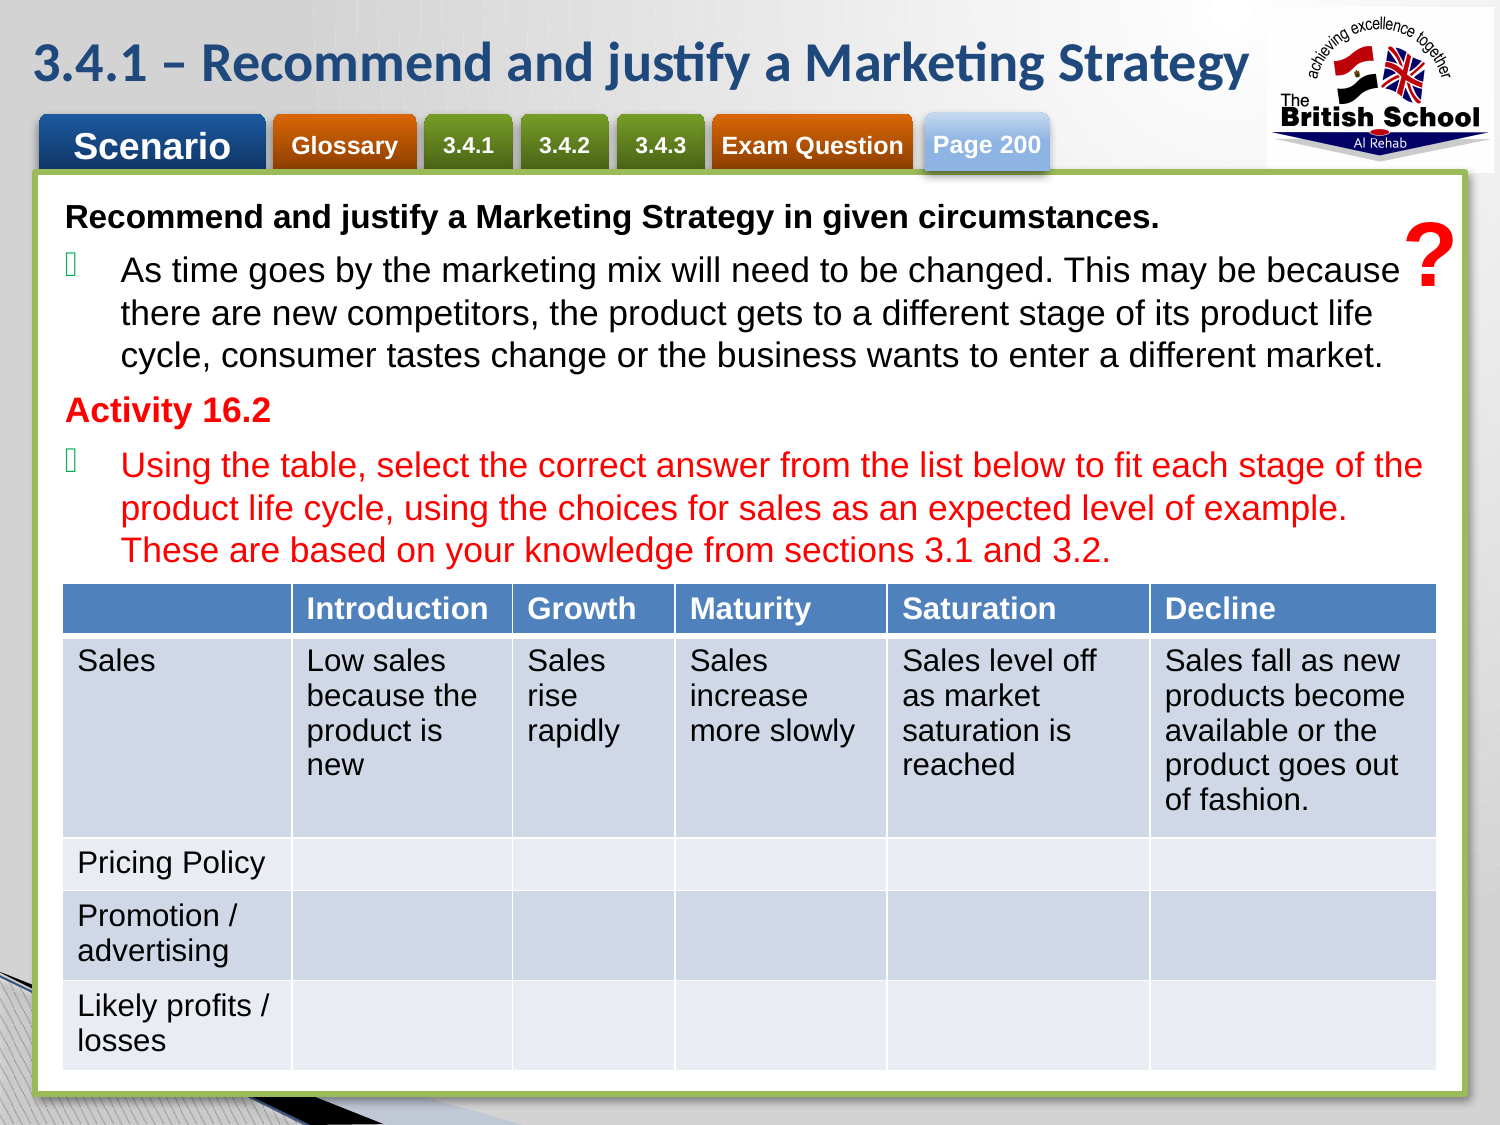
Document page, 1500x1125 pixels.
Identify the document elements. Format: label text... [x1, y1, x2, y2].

table_cell [293, 891, 512, 980]
table_cell [513, 891, 674, 980]
table_header Saturation [888, 584, 1149, 633]
table_header Decline [1151, 584, 1436, 633]
table_cell [676, 981, 886, 1070]
picture [1267, 7, 1495, 173]
table_cell [676, 891, 886, 980]
table_header [63, 584, 291, 633]
table_cell Promotion / advertising [63, 891, 291, 980]
table_cell [293, 981, 512, 1070]
table_cell Sales [63, 639, 291, 837]
table_cell Pricing Policy [63, 839, 291, 890]
table_cell [1151, 981, 1436, 1070]
table_cell Sales level off as market saturation is reached [888, 639, 1149, 837]
table_cell [888, 981, 1149, 1070]
table_header Maturity [676, 584, 886, 633]
text_box Page 200 [924, 112, 1051, 172]
table_cell Sales increase more slowly [676, 639, 886, 837]
table_cell [1151, 839, 1436, 890]
table_cell Sales rise rapidly [513, 639, 674, 837]
text_box Recommend and justify a Marketing Strategy in given circumstances. As time goes by the marketing mix will need to be changed. This may be because there are new competitors, the product gets to a different stage of its product life cycle, consumer tastes change or the business wants to enter a different market. Activity 16.2 Using the table, select the correct answer from the list below to fit each stage of the product life cycle, using the choices for sales as an expected level of example. These are based on your knowledge from sections 3.1 and 3.2. [50, 187, 1450, 633]
table_cell [293, 839, 512, 890]
table_header Growth [513, 584, 674, 633]
table_cell Low sales because the product is new [293, 639, 512, 837]
table_cell Sales fall as new products become available or the product goes out of fashion. [1151, 639, 1436, 837]
table_cell [513, 839, 674, 890]
table_cell Likely profits / losses [63, 981, 291, 1070]
table_cell [888, 839, 1149, 890]
table_cell [676, 839, 886, 890]
table_cell [1151, 891, 1436, 980]
table_header Introduction [293, 584, 512, 633]
text_box ? [1387, 187, 1425, 313]
picture [281, 1114, 303, 1125]
table_cell [888, 891, 1149, 980]
table_cell [513, 981, 674, 1070]
title 3.4.1 – Recommend and justify a Marketing Strategy [17, 7, 1300, 110]
